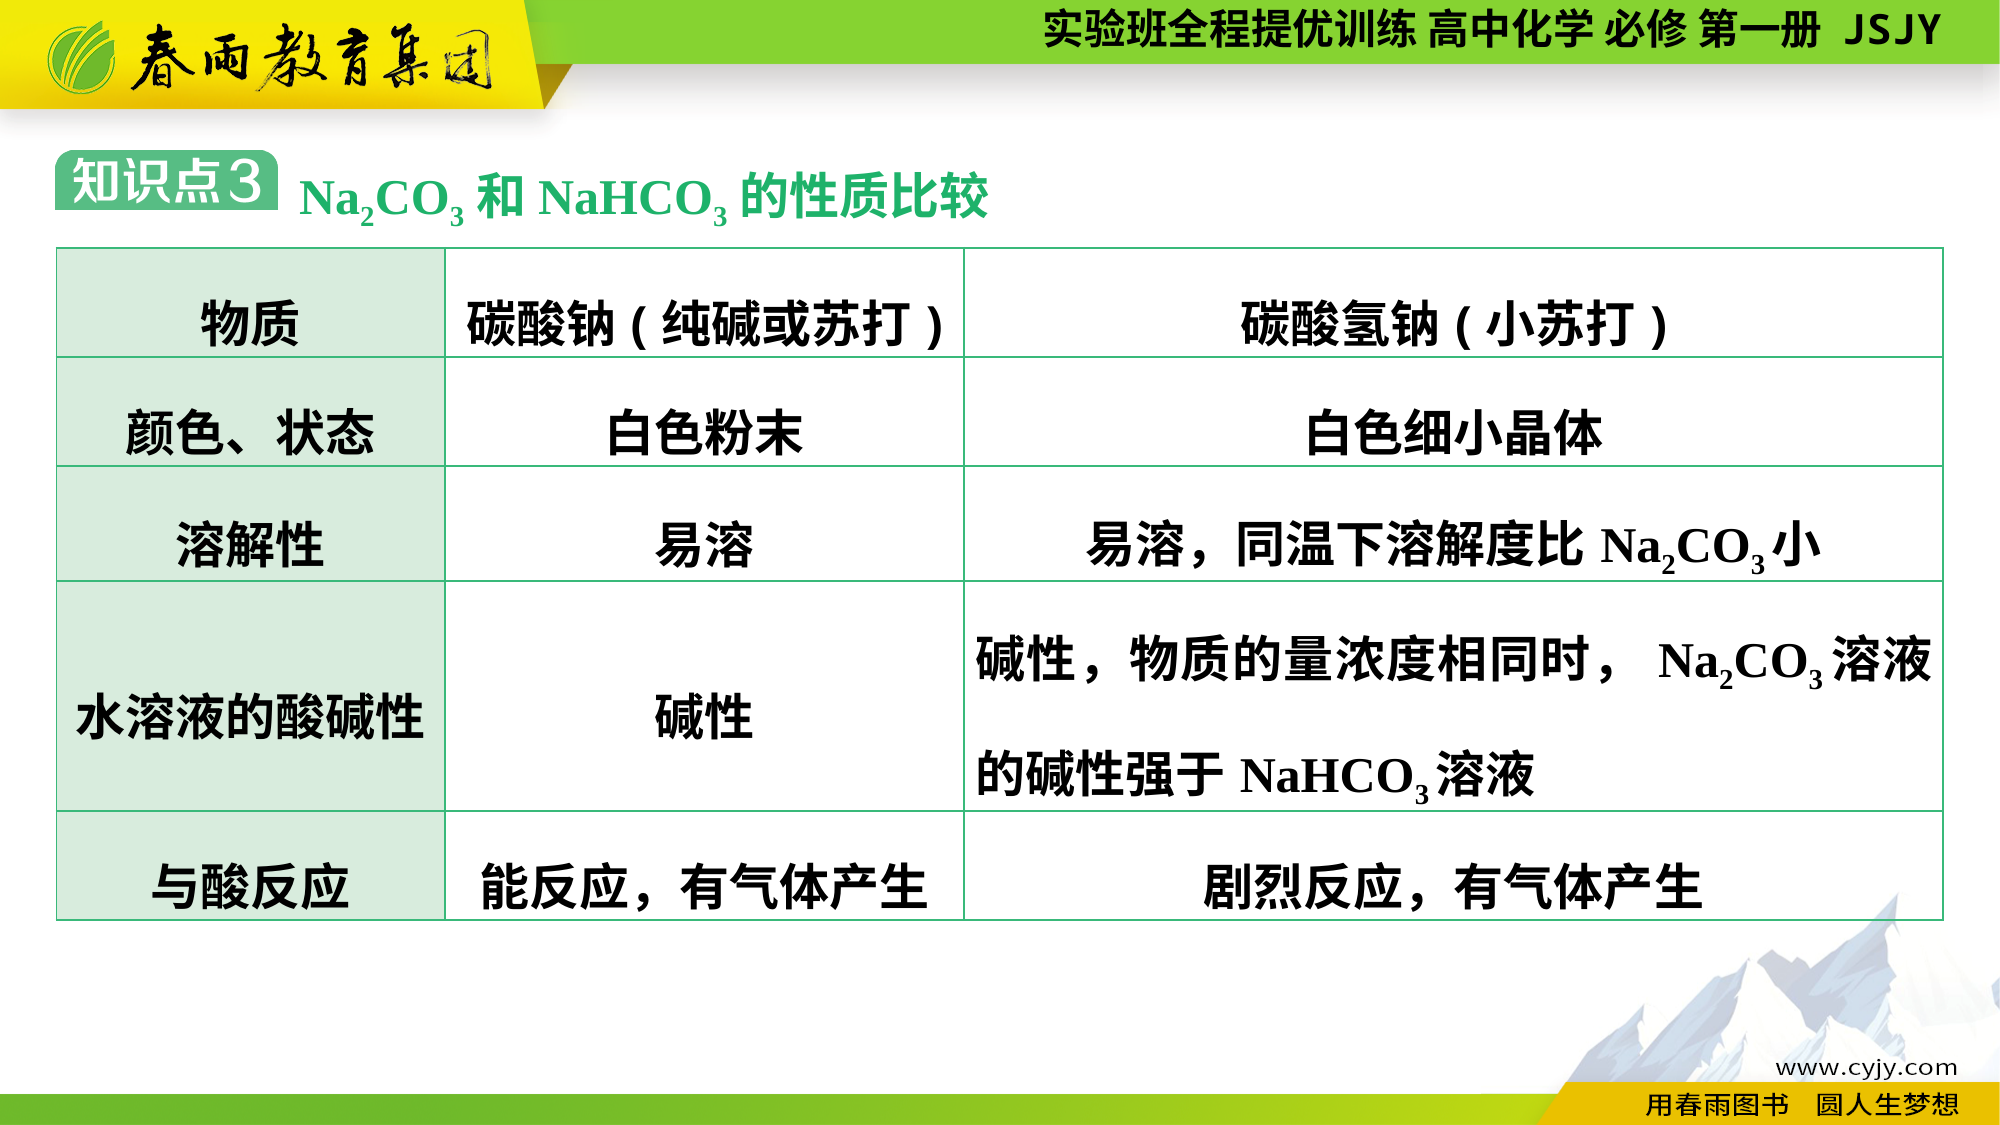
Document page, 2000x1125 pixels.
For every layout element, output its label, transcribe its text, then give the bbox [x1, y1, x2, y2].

list Na2CO3和NaHCO3的性质比较 [59, 122, 1944, 217]
table_cell 能反应，有气体产生 [446, 812, 963, 919]
table_header 碳酸氢钠(小苏打) [965, 249, 1942, 356]
table_cell 碱性 [446, 582, 963, 810]
picture [0, 0, 2000, 1125]
table_cell 白色粉末 [446, 358, 963, 465]
table_cell 白色细小晶体 [965, 358, 1942, 465]
table_cell 易溶 [446, 467, 963, 580]
table_cell 与酸反应 [57, 812, 444, 919]
table_cell 碱性，物质的量浓度相同时，Na2CO3溶液的碱性强于NaHCO3溶液 [965, 582, 1942, 810]
table_cell 溶解性 [57, 467, 444, 580]
table_cell 颜色、状态 [57, 358, 444, 465]
table_cell 水溶液的酸碱性 [57, 582, 444, 810]
table_cell 剧烈反应，有气体产生 [965, 812, 1942, 919]
table_header 物质 [57, 249, 444, 356]
table_header 碳酸钠(纯碱或苏打) [446, 249, 963, 356]
table_cell 易溶，同温下溶解度比Na2CO3小 [965, 467, 1942, 580]
